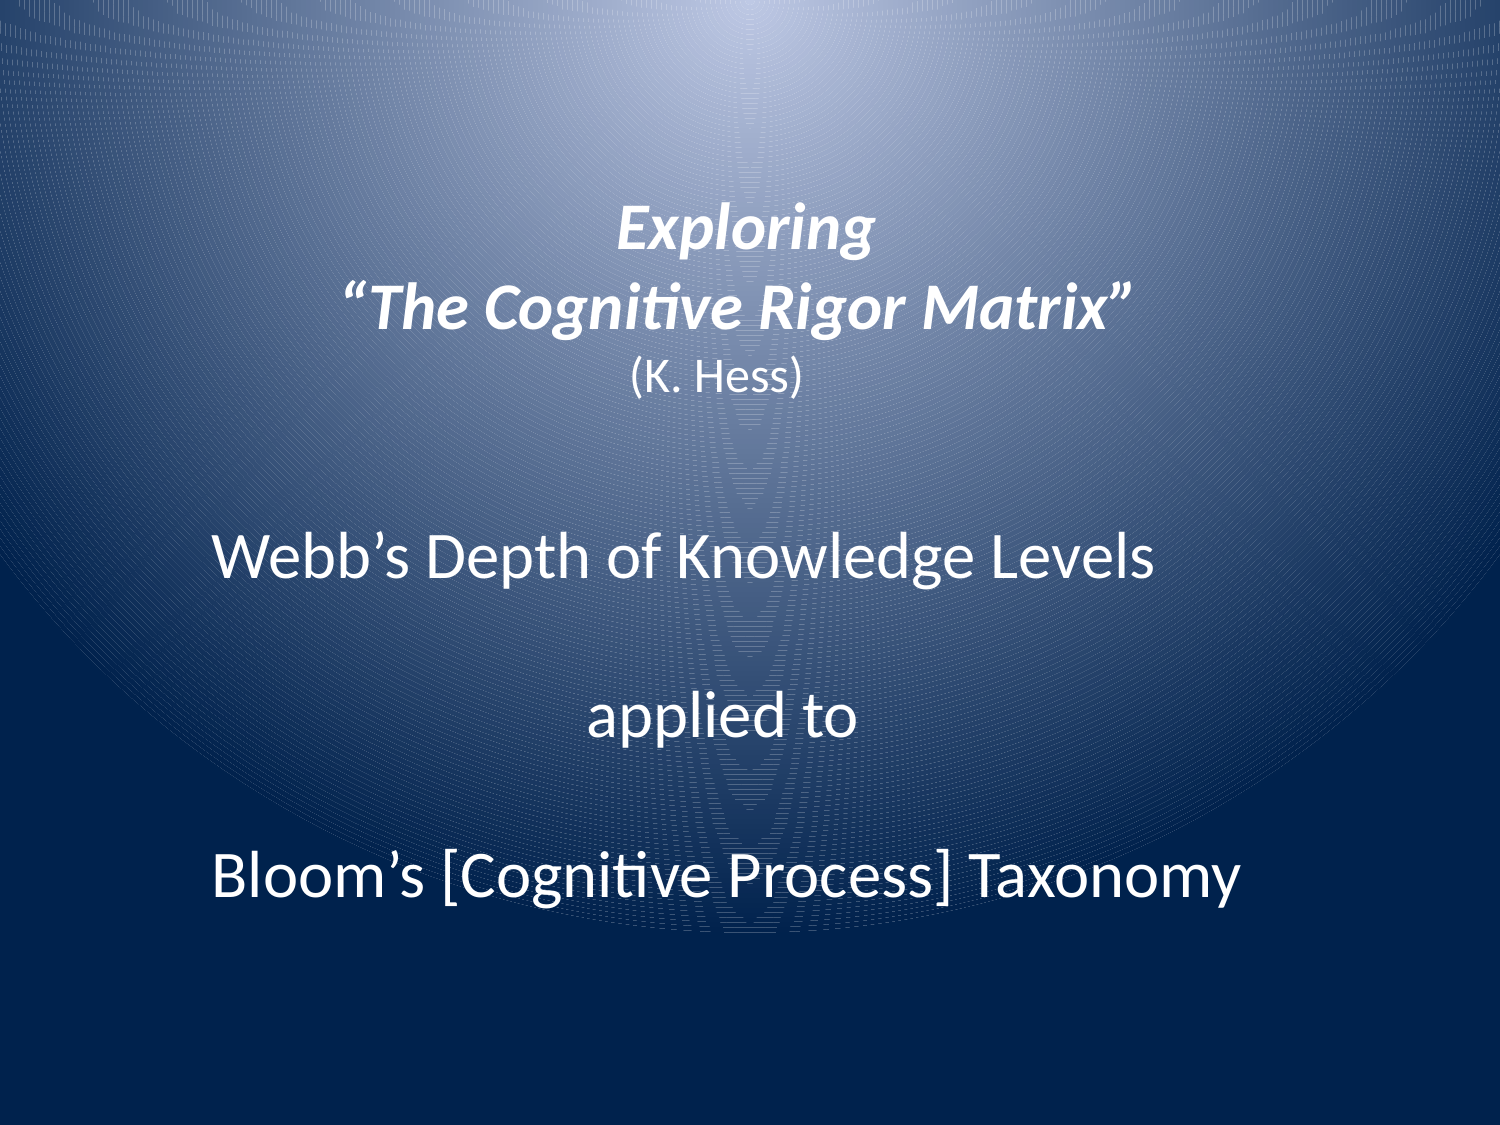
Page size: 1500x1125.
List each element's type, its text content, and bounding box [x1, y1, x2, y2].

text_box Exploring “The Cognitive Rigor Matrix” (K. Hess) [45, 115, 1388, 500]
text_box Webb’s Depth of Knowledge Levels applied to Bloom’s [Cognitive Process] Taxonomy [121, 504, 1406, 919]
